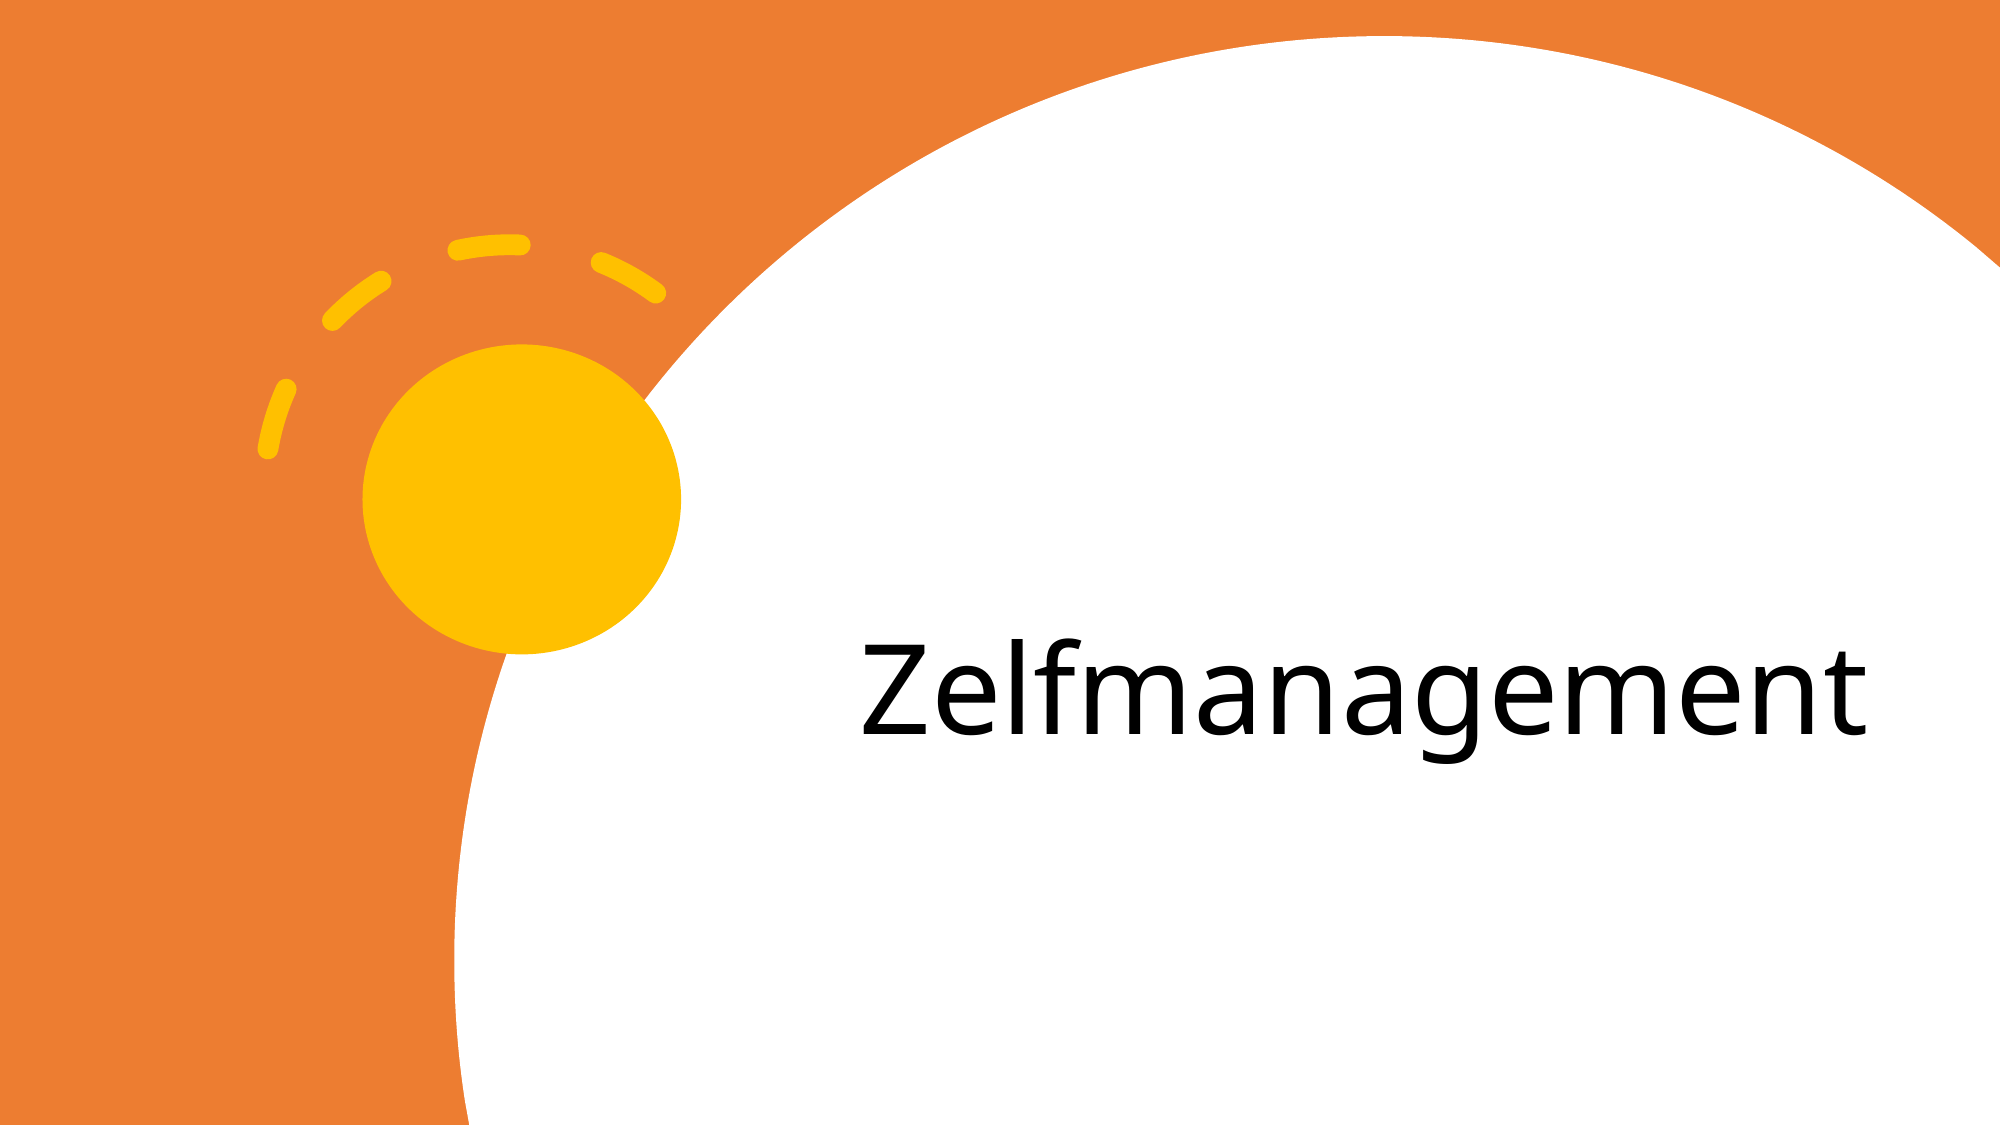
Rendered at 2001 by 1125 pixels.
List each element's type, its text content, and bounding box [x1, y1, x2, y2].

title Zelfmanagement [662, 318, 1917, 770]
text_box [361, 373, 662, 656]
text_box [453, 35, 2000, 1125]
text_box [0, 0, 2000, 1125]
text_box [267, 244, 676, 490]
